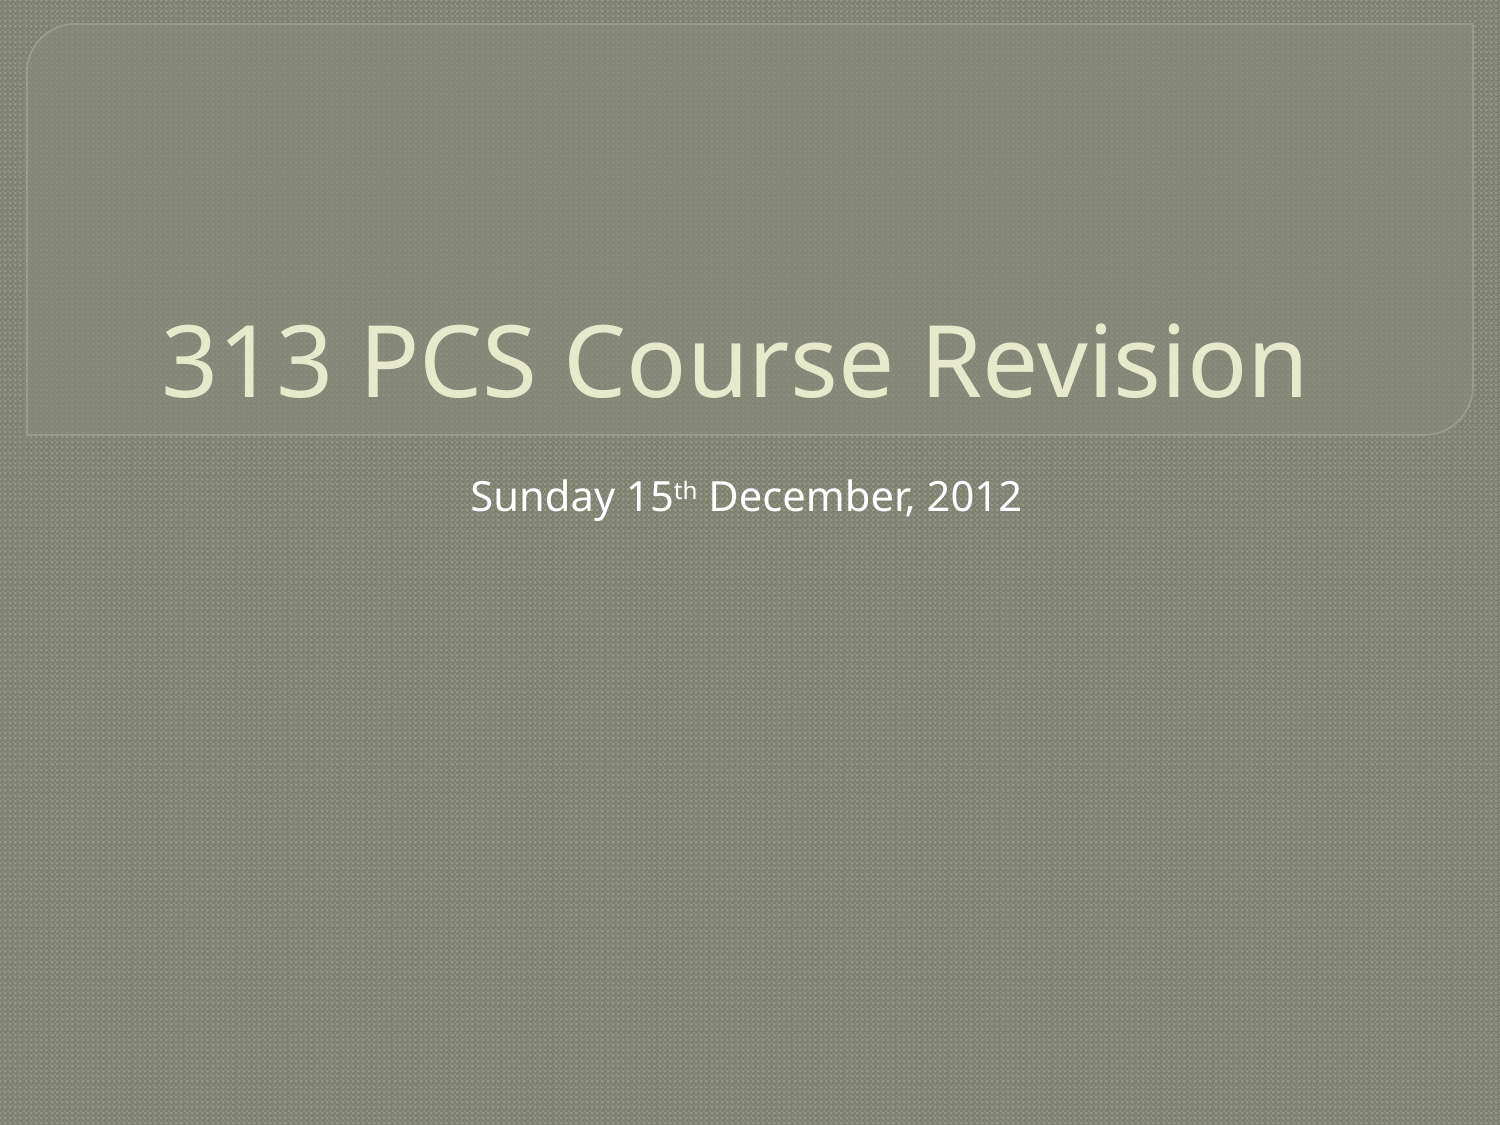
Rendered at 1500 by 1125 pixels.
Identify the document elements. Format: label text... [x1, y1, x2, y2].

title 313 PCS Course Revision [76, 62, 1427, 425]
subtitle Sunday 15th December, 2012 [225, 462, 1302, 750]
